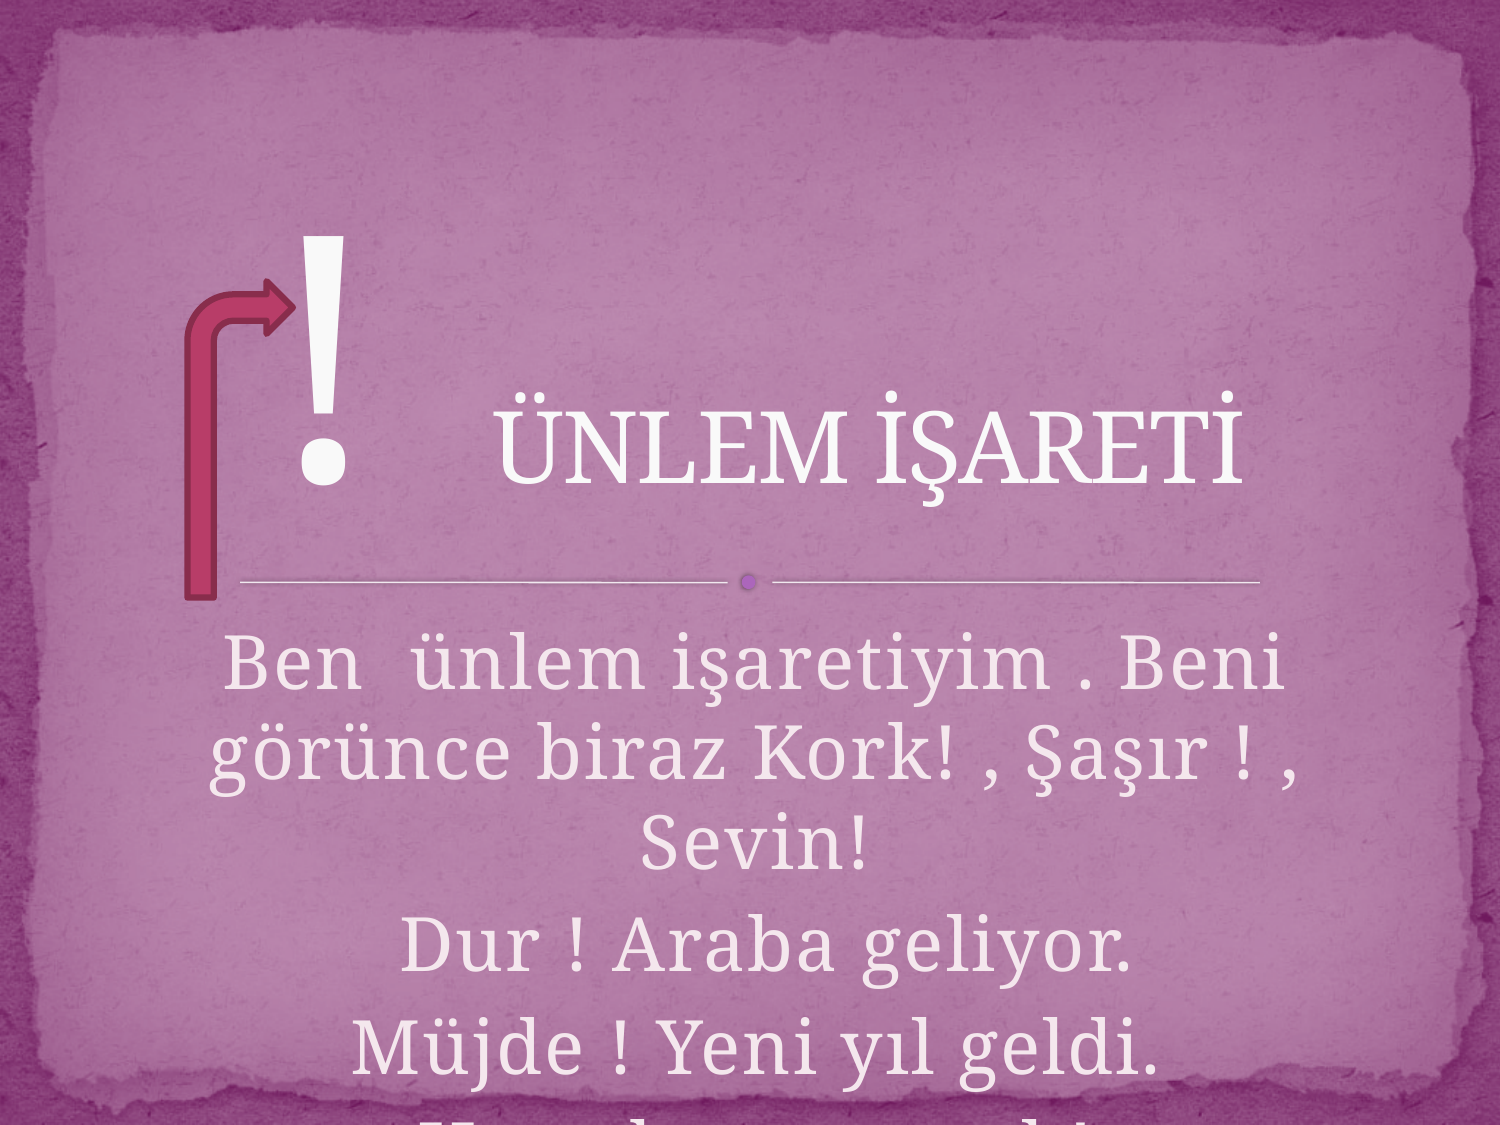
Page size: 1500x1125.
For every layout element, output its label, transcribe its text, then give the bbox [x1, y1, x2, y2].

subtitle Ben ünlem işaretiyim . Beni görünce biraz Kork! , Şaşır ! , Sevin! Dur ! Araba geliyor. Müjde ! Yeni yıl geldi. Hey , buraya gel ! [75, 606, 1438, 1125]
title ! ÜNLEM İŞARETİ [74, 235, 1438, 561]
text_box [184, 278, 297, 601]
